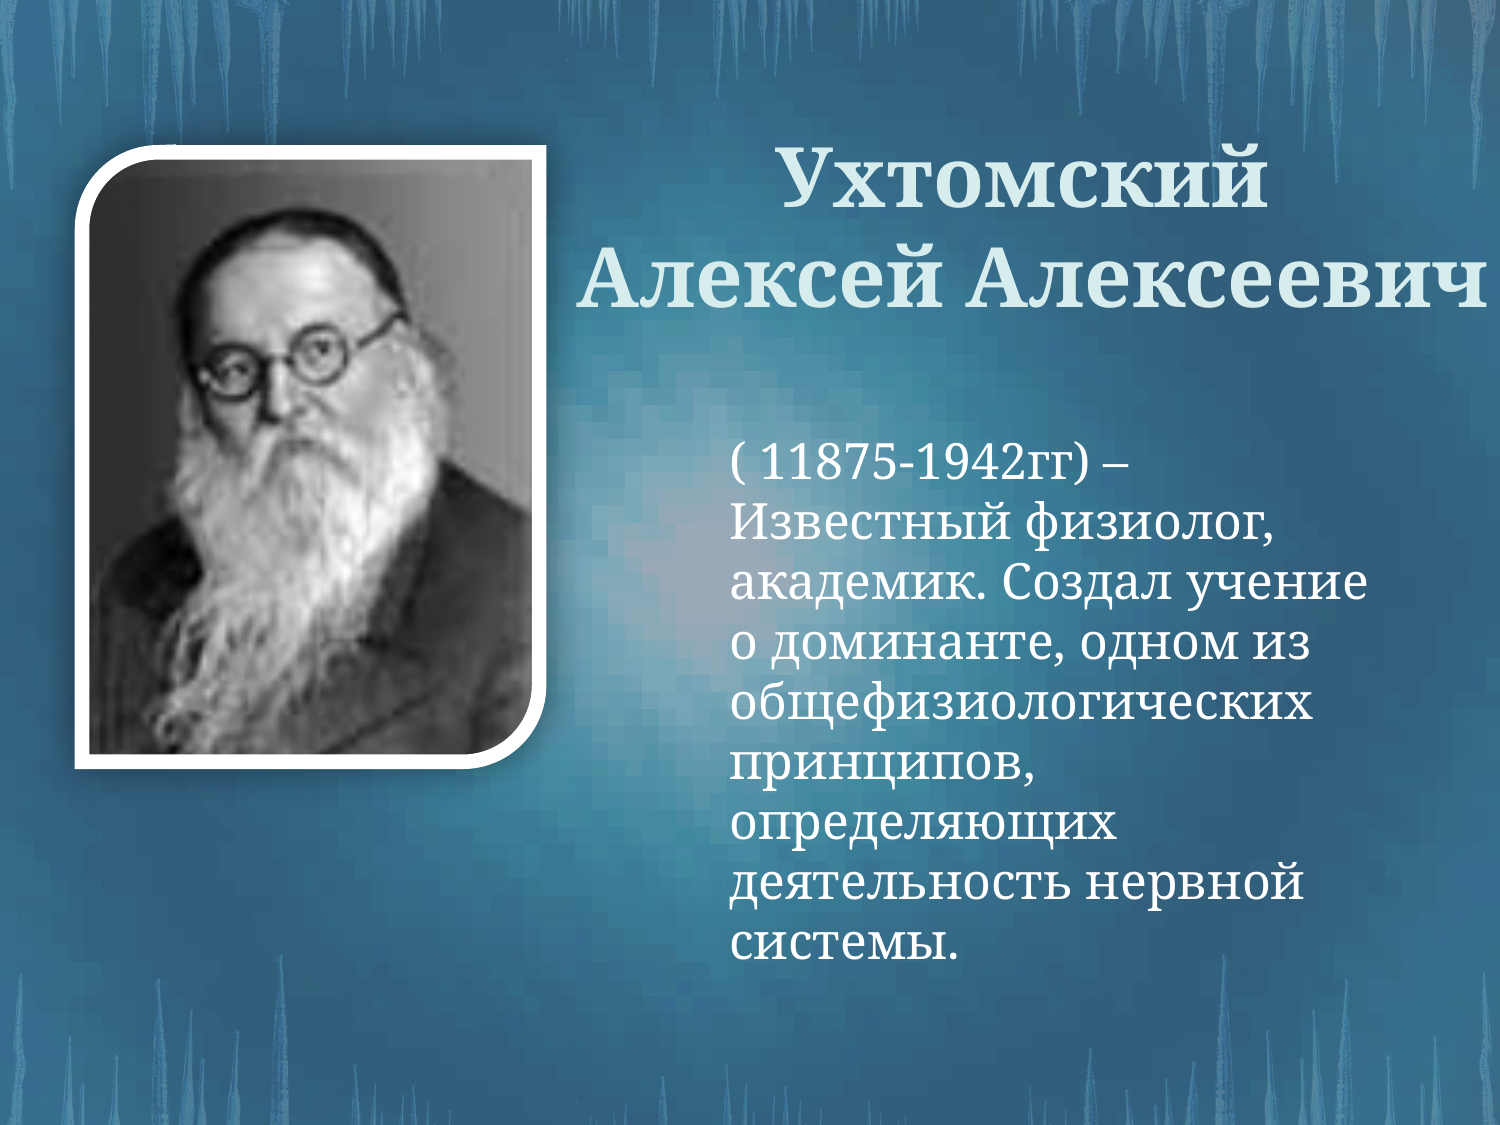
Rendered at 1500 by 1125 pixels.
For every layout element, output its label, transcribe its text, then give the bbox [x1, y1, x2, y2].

text_box ( 11875-1942гг) – Известный физиолог, академик. Создал учение о доминанте, одном из общефизиологических принципов, определяющих деятельность нервной системы. [714, 421, 1407, 977]
picture [0, 0, 1500, 1125]
text_box Ухтомский Алексей Алексеевич [562, 117, 1500, 332]
